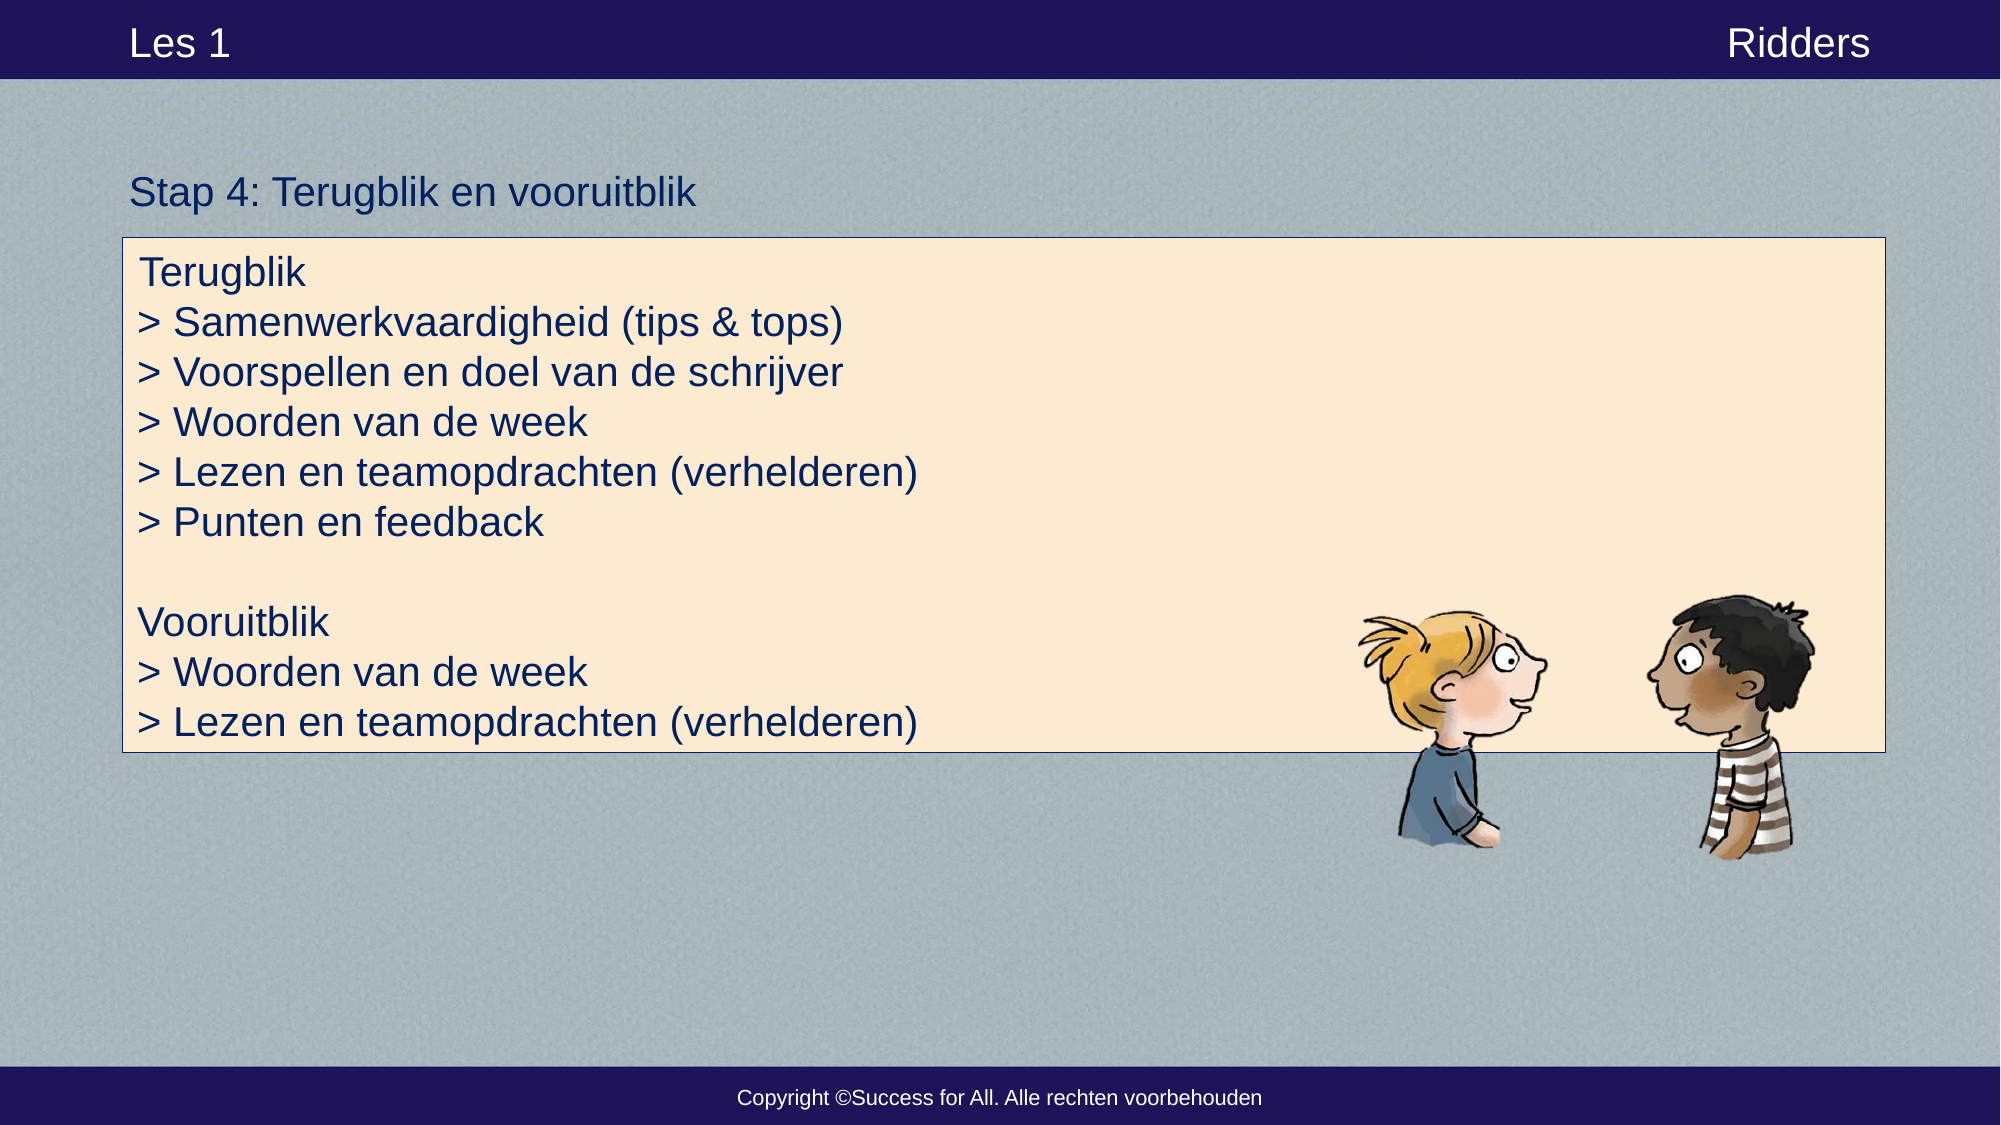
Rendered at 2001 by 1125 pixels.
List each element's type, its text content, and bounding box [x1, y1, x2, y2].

text_box Ridders [999, 8, 1886, 73]
text_box Terugblik > Samenwerkvaardigheid (tips & tops) > Voorspellen en doel van de schrijver > Woorden van de week > Lezen en teamopdrachten (verhelderen) > Punten en feedback Vooruitblik > Woorden van de week > Lezen en teamopdrachten (verhelderen) [122, 237, 1886, 753]
text_box Les 1 [114, 8, 354, 73]
text_box Stap 4: Terugblik en vooruitblik [114, 157, 907, 223]
text_box Copyright ©Success for All. Alle rechten voorbehouden [0, 1076, 2000, 1125]
picture [0, 0, 2001, 1125]
